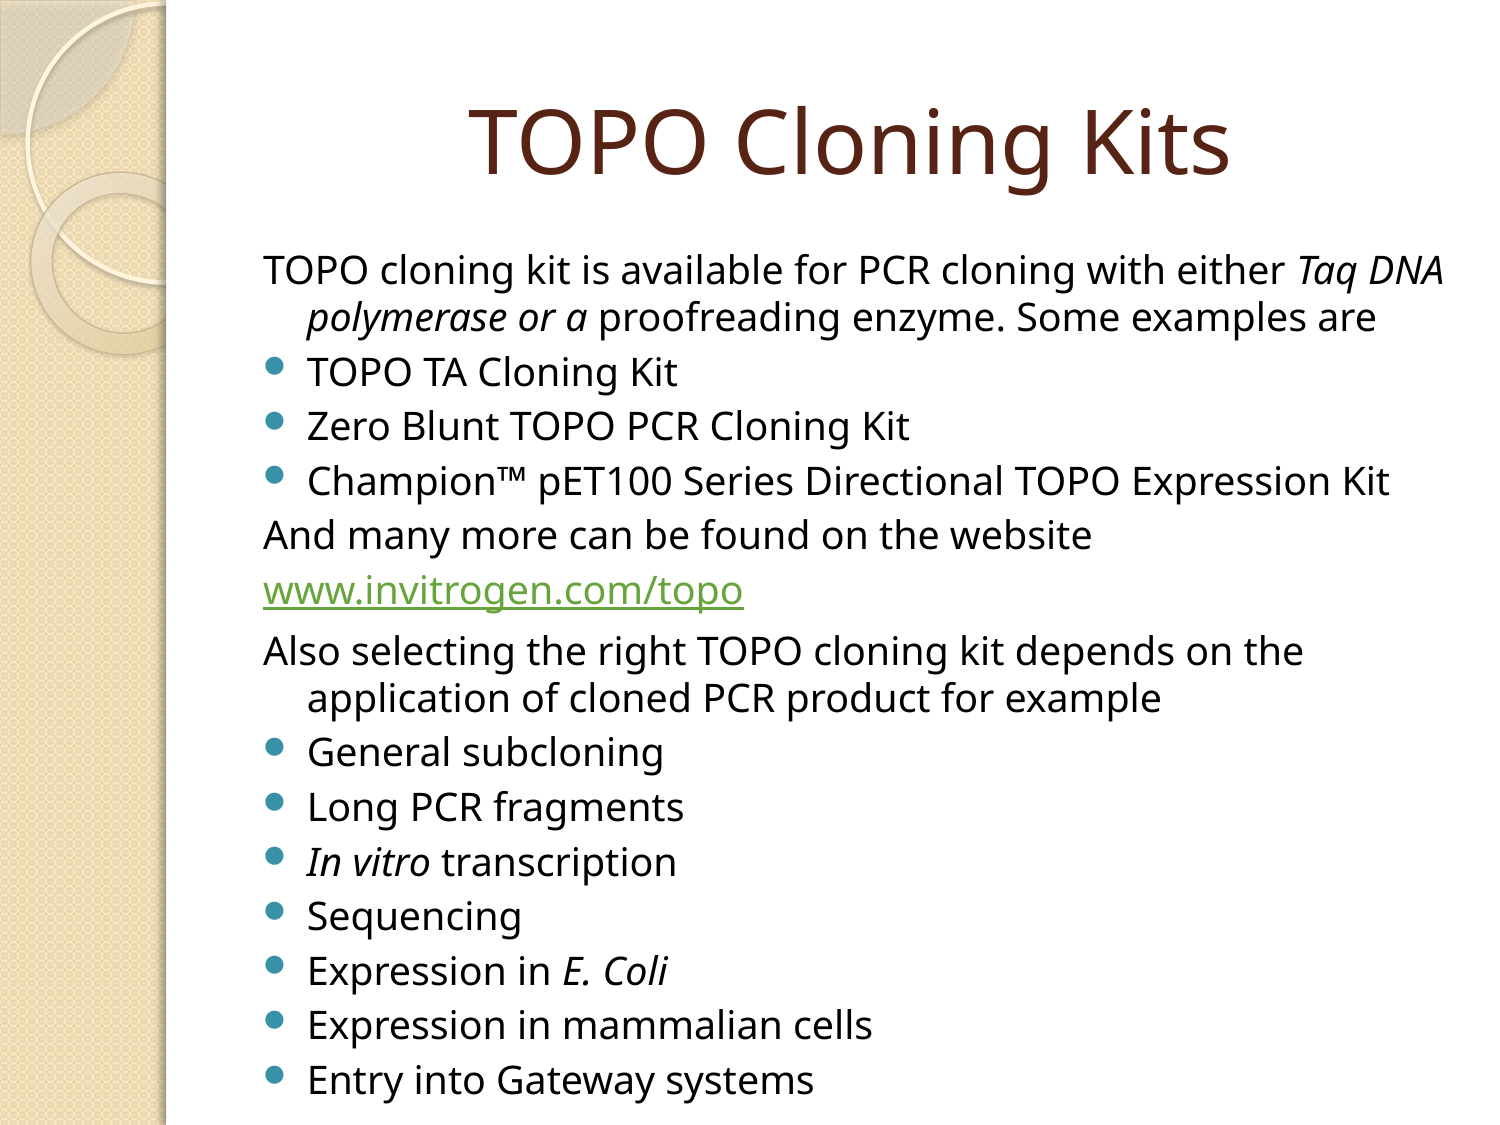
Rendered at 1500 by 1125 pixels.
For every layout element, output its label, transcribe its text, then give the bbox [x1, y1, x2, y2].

title TOPO Cloning Kits [235, 45, 1466, 233]
list TOPO cloning kit is available for PCR cloning with either Taq DNA polymerase or a proofreading enzyme. Some examples are TOPO TA Cloning Kit Zero Blunt TOPO PCR Cloning Kit Champion™ pET100 Series Directional TOPO Expression Kit And many more can be found on the website www.invitrogen.com/topo Also selecting the right TOPO cloning kit depends on the application of cloned PCR product for example General subcloning Long PCR fragments In vitro transcription Sequencing Expression in E. Coli Expression in mammalian cells Entry into Gateway systems [235, 237, 1466, 1125]
